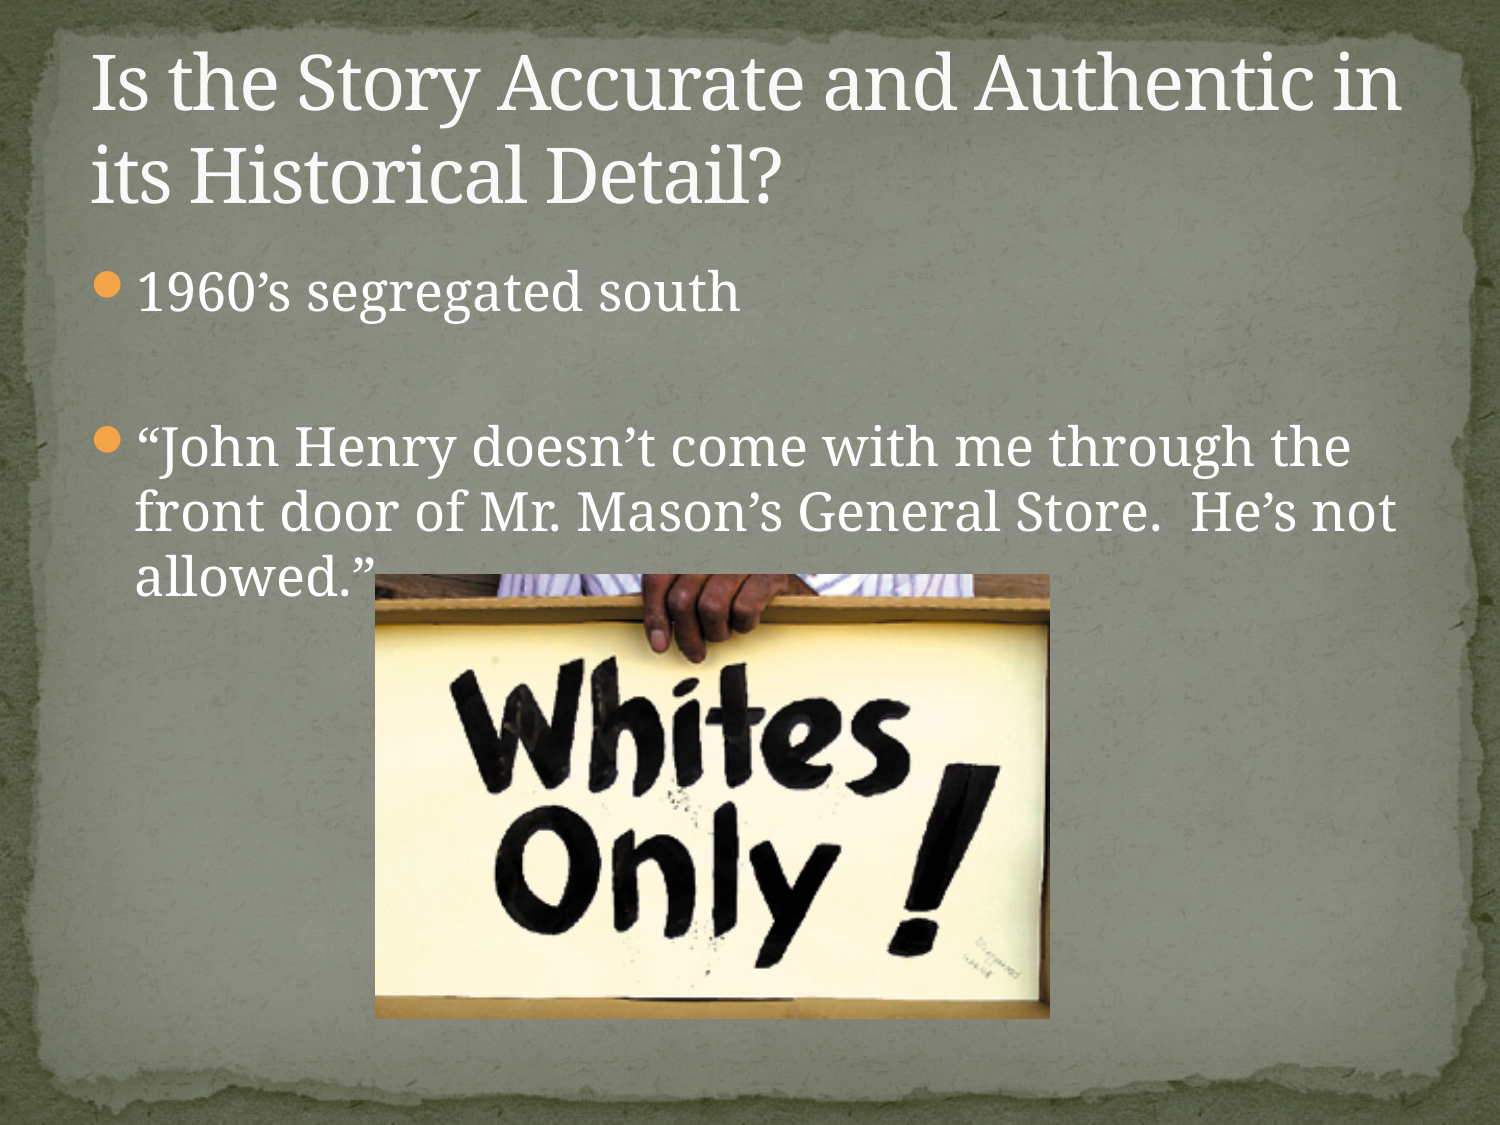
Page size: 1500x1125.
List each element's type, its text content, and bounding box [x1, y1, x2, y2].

list 1960’s segregated south “John Henry doesn’t come with me through the front door of Mr. Mason’s General Store. He’s not allowed.” [74, 249, 1426, 1001]
title Is the Story Accurate and Authentic in its Historical Detail? [76, 26, 1427, 227]
picture [375, 574, 1051, 1019]
